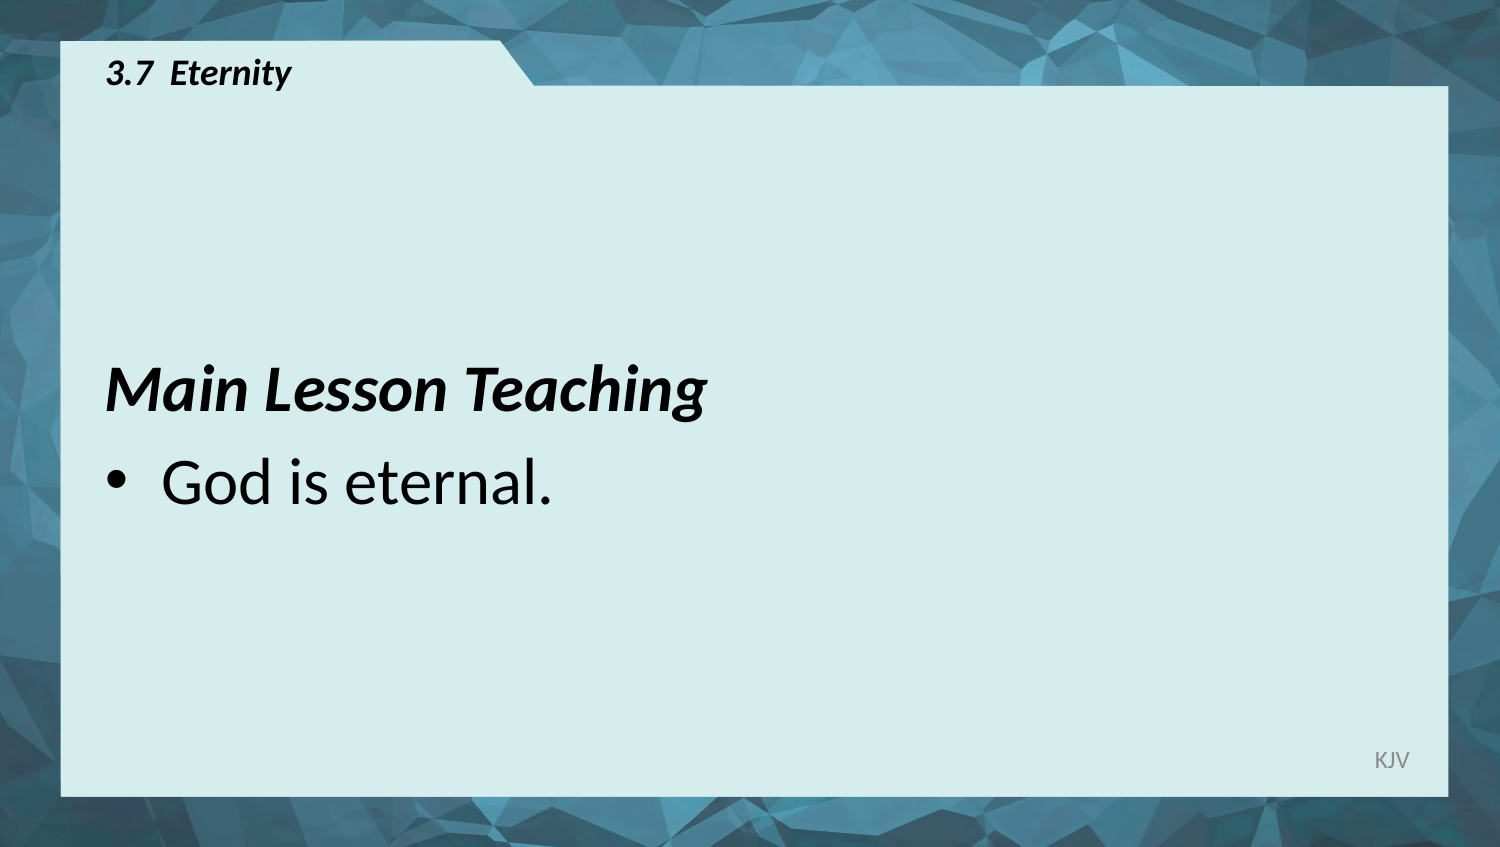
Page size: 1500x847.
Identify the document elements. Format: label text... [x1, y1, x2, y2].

list Main Lesson Teaching God is eternal. [89, 141, 1403, 722]
picture [0, 0, 1500, 847]
title 3.7 Eternity [89, 33, 1420, 108]
footer KJV [950, 736, 1425, 782]
